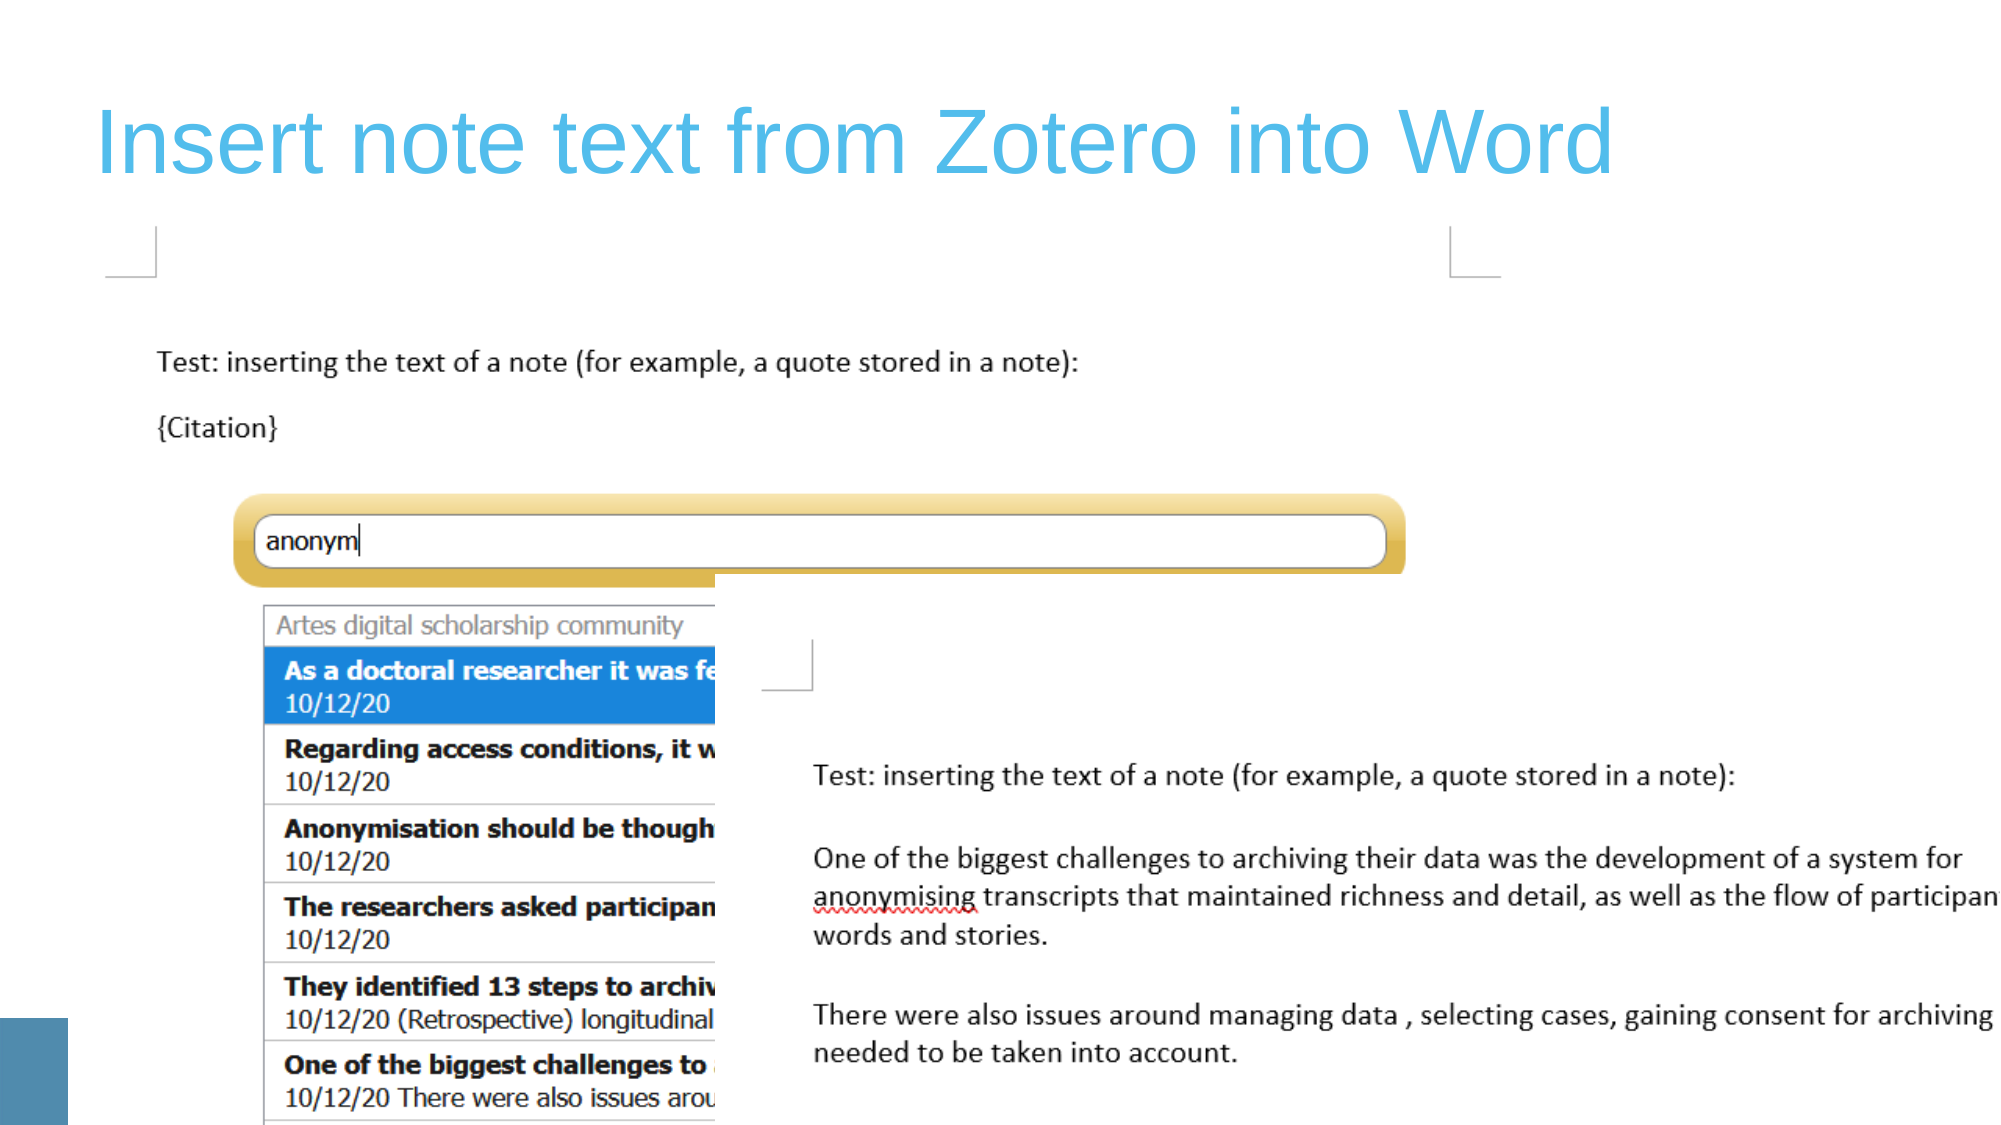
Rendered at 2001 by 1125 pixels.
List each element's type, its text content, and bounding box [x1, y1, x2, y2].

title Insert note text from Zotero into Word [94, 94, 1906, 312]
picture [0, 178, 2000, 1125]
